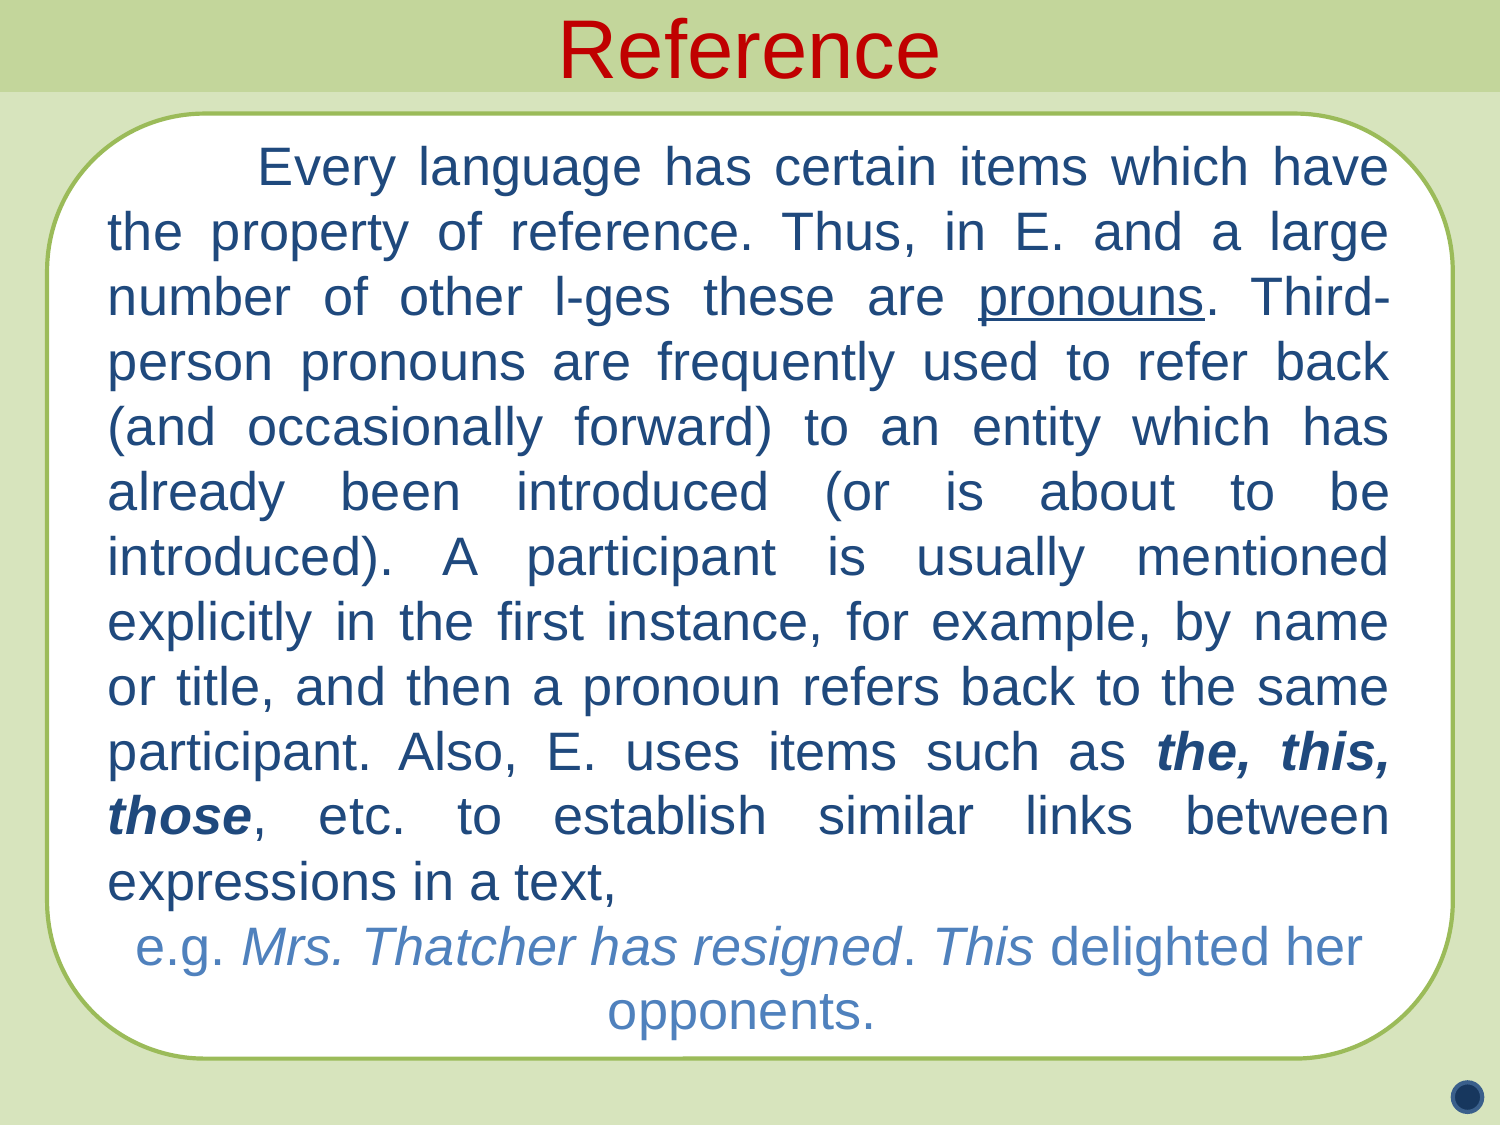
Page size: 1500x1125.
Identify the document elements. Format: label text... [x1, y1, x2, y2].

text_box [1450, 1080, 1485, 1115]
text_box Reference [0, 0, 1500, 92]
text_box Every language has certain items which have the property of reference. Thus, in E. and a large number of other l-ges these are pronouns. Third-person pronouns are frequently used to refer back (and occasionally forward) to an entity which has already been introduced (or is about to be introduced). A participant is usually mentioned explicitly in the first instance, for example, by name or title, and then a pronoun refers back to the same participant. Also, E. uses items such as the, this, those, etc. to establish similar links between expressions in a text, e.g. Mrs. Thatcher has resigned. This delighted her opponents. [44, 111, 1455, 1061]
